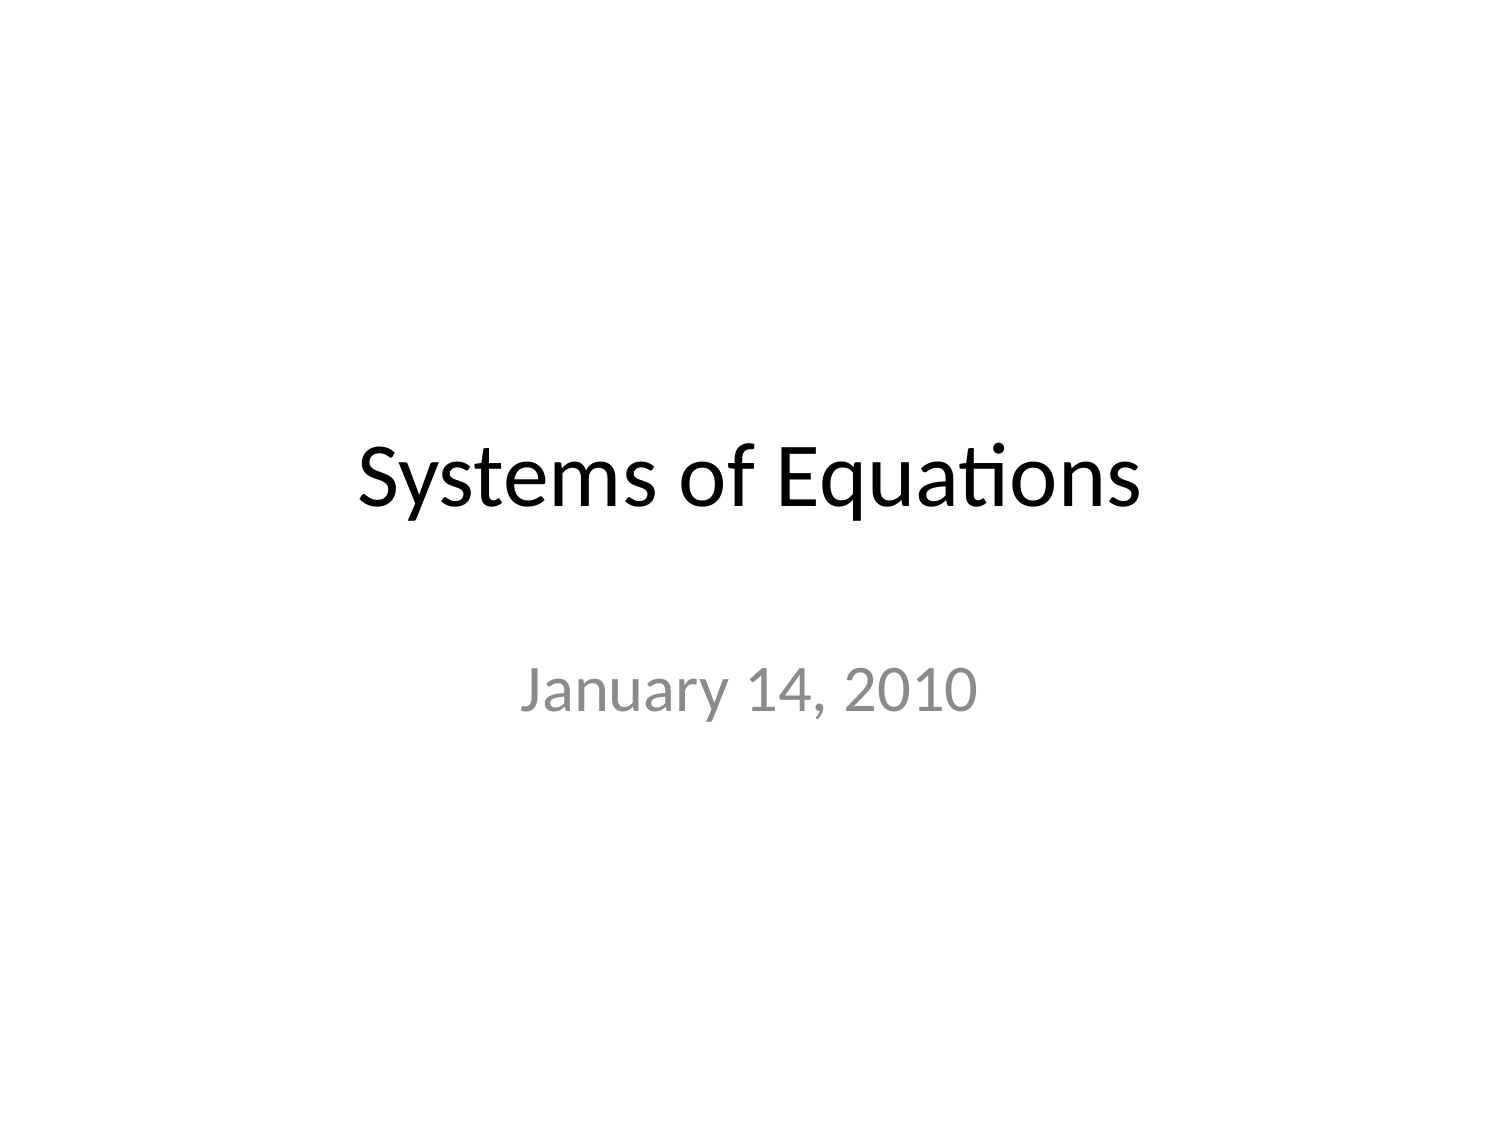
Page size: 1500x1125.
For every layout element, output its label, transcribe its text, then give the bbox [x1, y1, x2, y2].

subtitle January 14, 2010 [225, 637, 1275, 925]
title Systems of Equations [112, 349, 1388, 591]
